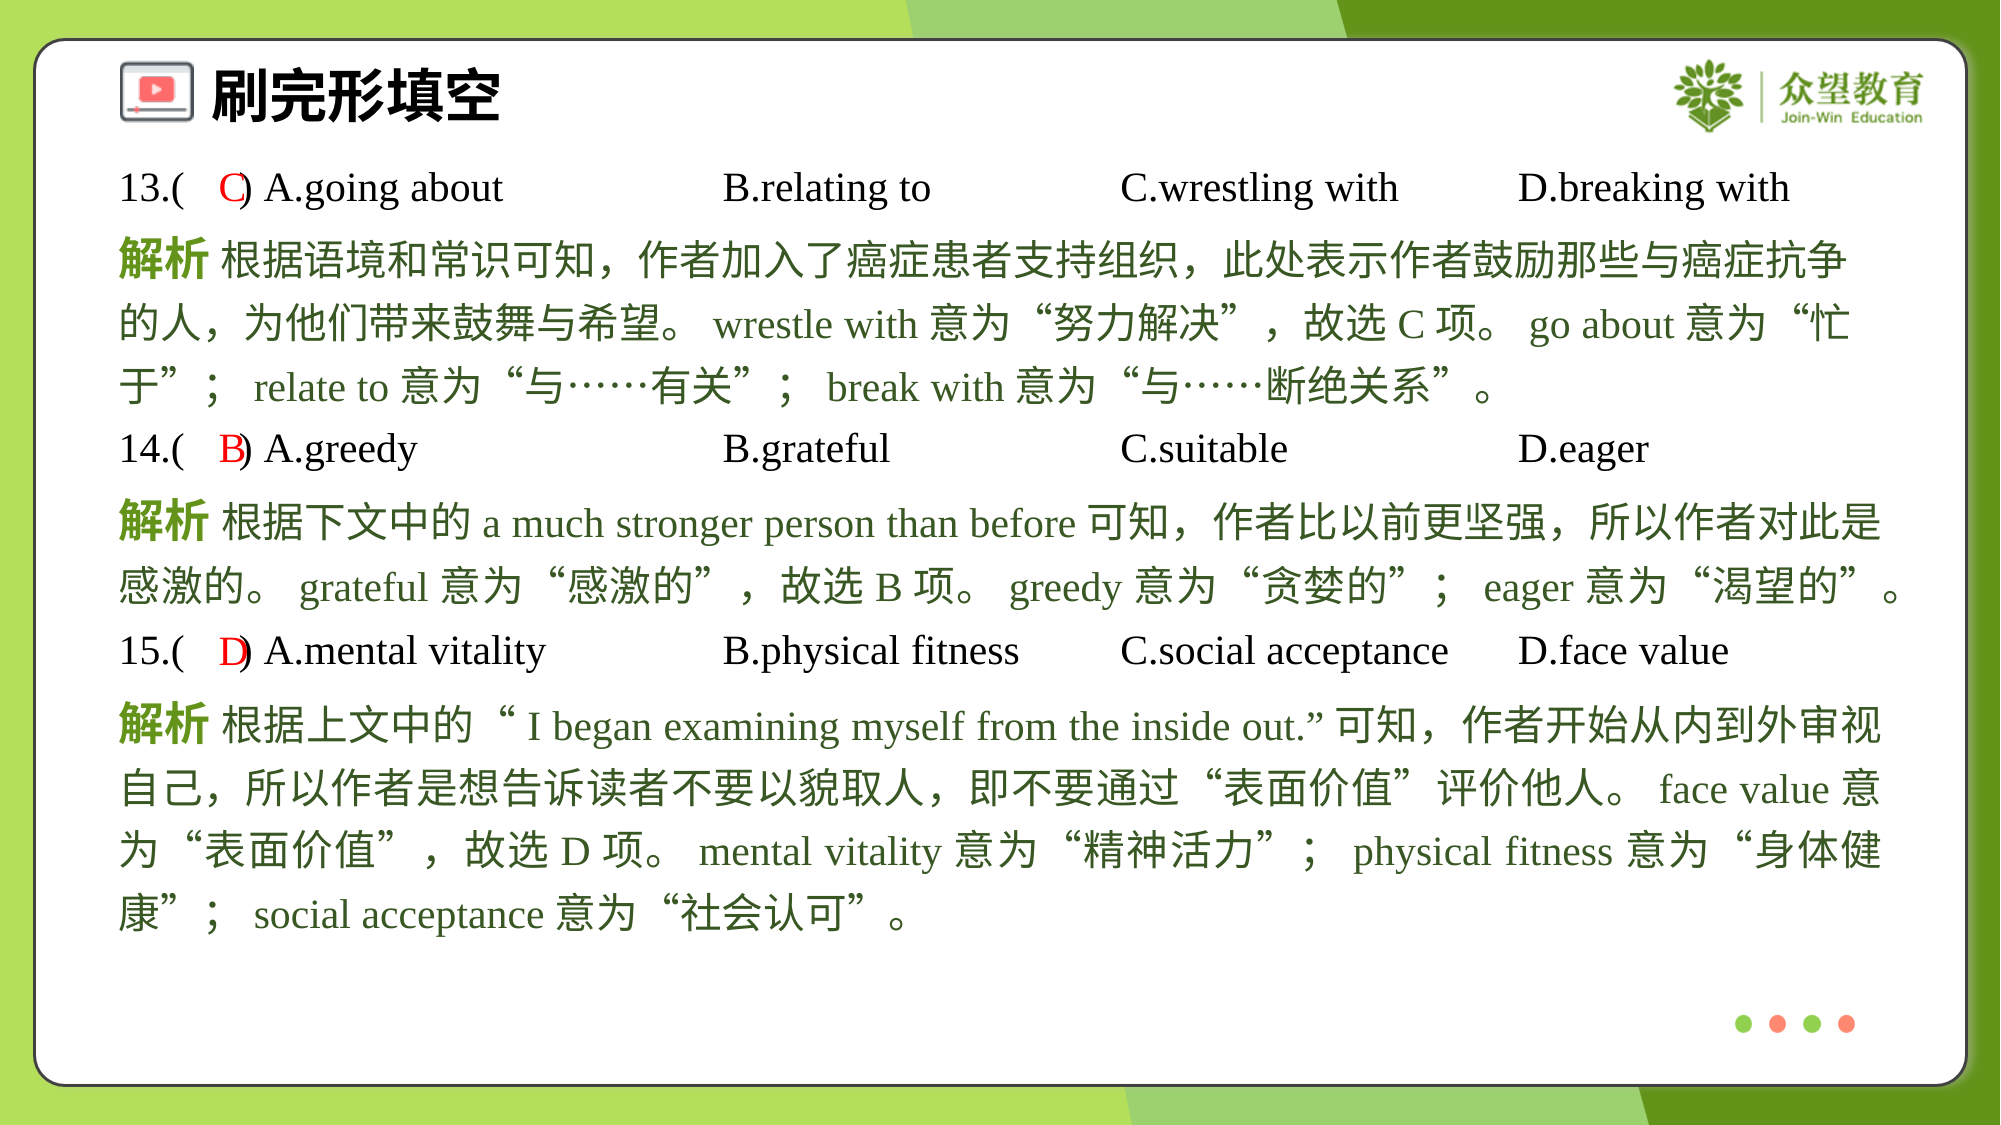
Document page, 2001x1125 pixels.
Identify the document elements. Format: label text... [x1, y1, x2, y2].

picture [0, 0, 2000, 1125]
text_box 14.( ) A.greedy B.grateful C.suitable D.eager [252, 408, 1883, 466]
text_box 15.( ) A.mental vitality B.physical fitness C.social acceptance D.face value [254, 610, 1883, 668]
text_box D [213, 610, 254, 669]
text_box 14.( ) A.greedy B.grateful C.suitable D.eager [118, 408, 213, 466]
text_box 解析 根据上文中的“I began examining myself from the inside out.”可知，作者开始从内到外审视自己，所以作者是想告诉读者不要以貌取人，即不要通过“表面价值”评价他人。face value意为“表面价值”，故选D项。mental vitality意为“精神活力”；physical fitness意为“身体健康”；social acceptance意为“社会认可”。 [118, 680, 1883, 932]
text_box 解析 根据下文中的a much stronger person than before可知，作者比以前更坚强，所以作者对此是感激的。grateful意为“感激的”，故选B项。greedy意为“贪婪的”；eager意为“渴望的”。 [118, 478, 1883, 605]
text_box 15.( ) A.mental vitality B.physical fitness C.social acceptance D.face value [118, 610, 213, 668]
text_box C [213, 146, 252, 205]
text_box 13.( ) A.going about B.relating to C.wrestling with D.breaking with [252, 146, 1883, 204]
text_box B [213, 408, 252, 467]
text_box 13.( ) A.going about B.relating to C.wrestling with D.breaking with [118, 146, 213, 204]
text_box 解析 根据语境和常识可知，作者加入了癌症患者支持组织，此处表示作者鼓励那些与癌症抗争的人，为他们带来鼓舞与希望。wrestle with意为“努力解决”，故选C项。go about意为“忙于”；relate to意为“与……有关”；break with意为“与……断绝关系”。 [118, 215, 1883, 405]
